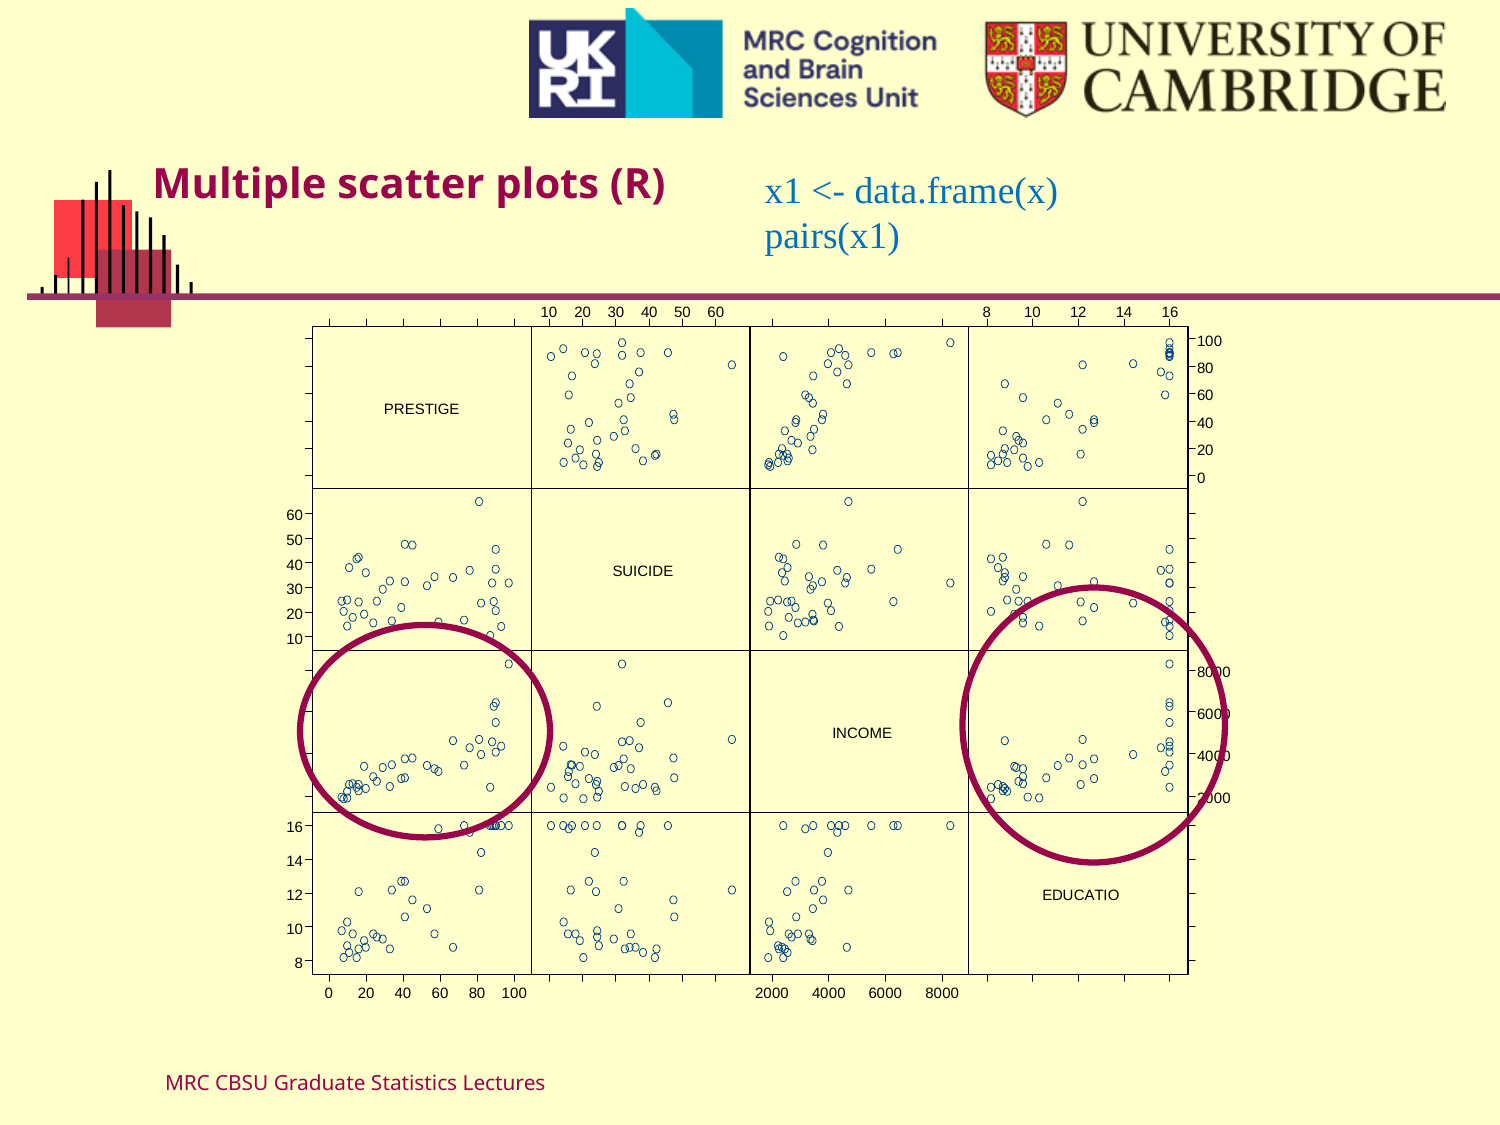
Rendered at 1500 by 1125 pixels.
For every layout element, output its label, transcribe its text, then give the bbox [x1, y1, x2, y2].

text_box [248, 262, 1252, 1038]
title Multiple scatter plots (R) [137, 137, 988, 233]
footer MRC CBSU Graduate Statistics Lectures [149, 1062, 988, 1101]
text_box x1 <- data.frame(x) pairs(x1) [749, 159, 1500, 264]
picture [529, 8, 1446, 118]
